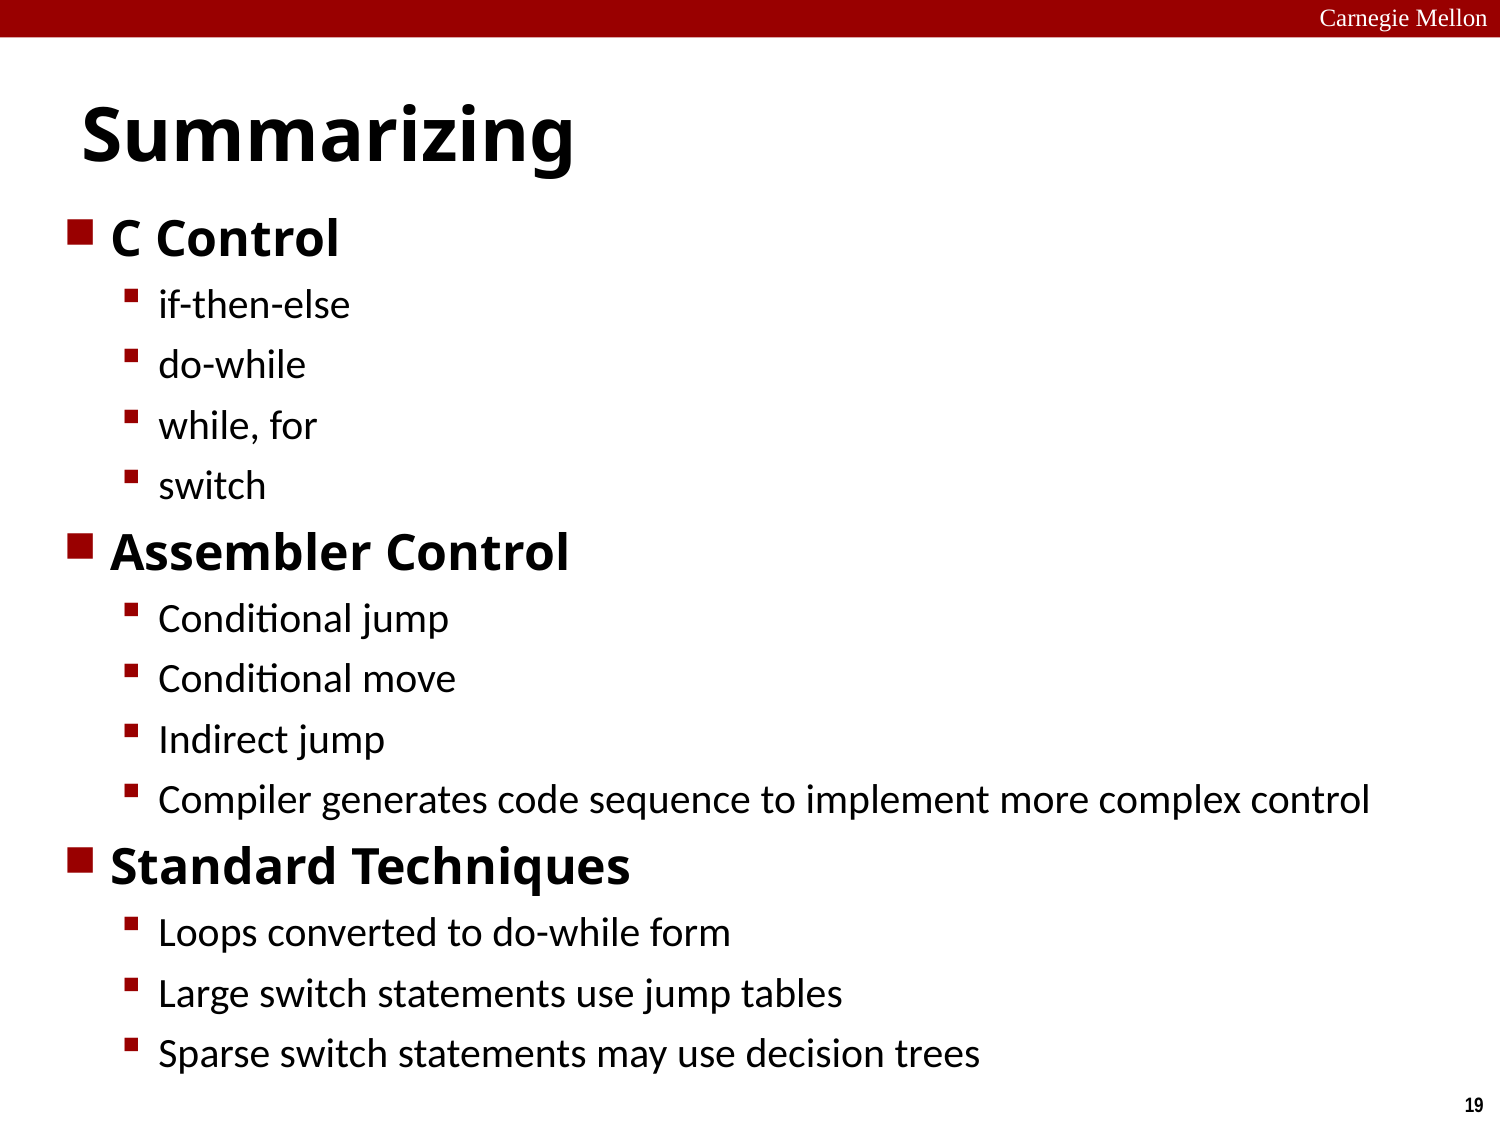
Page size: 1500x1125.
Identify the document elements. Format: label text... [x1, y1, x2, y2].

list C Control if-then-else do-while while, for switch Assembler Control Conditional jump Conditional move Indirect jump Compiler generates code sequence to implement more complex control Standard Techniques Loops converted to do-while form Large switch statements use jump tables Sparse switch statements may use decision trees [62, 199, 1438, 1092]
text_box Carnegie Mellon [1295, 0, 1500, 37]
text_box [0, 0, 1295, 38]
title Summarizing [74, 37, 1451, 226]
